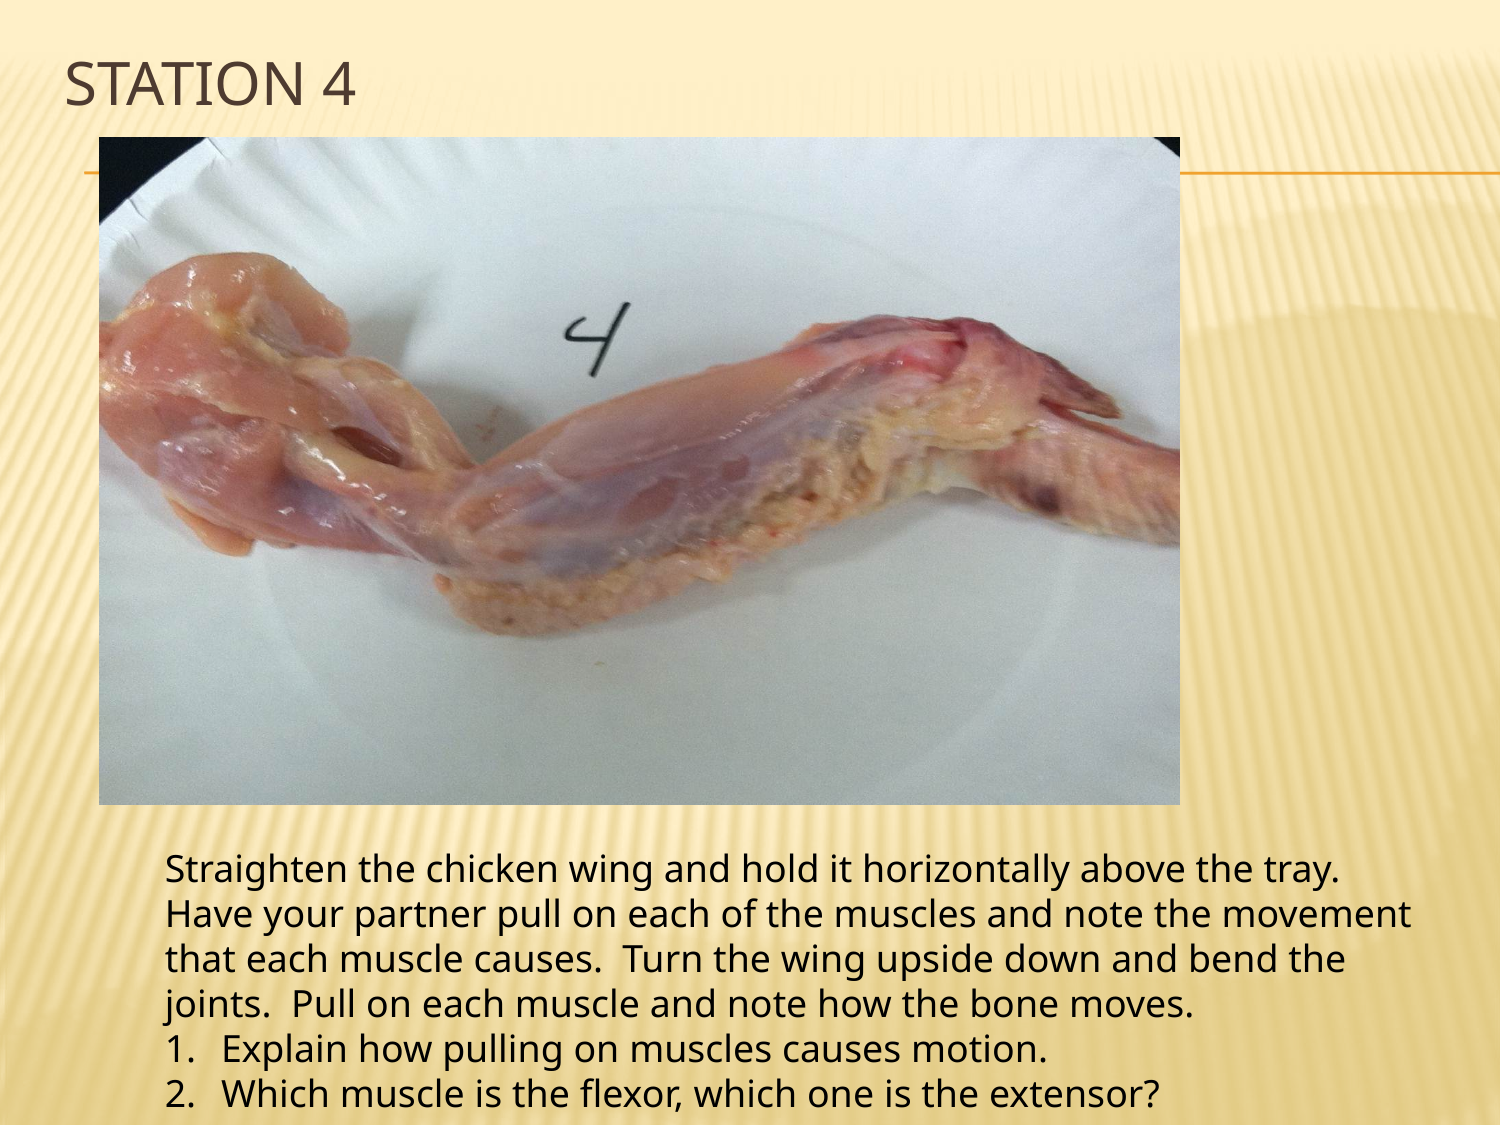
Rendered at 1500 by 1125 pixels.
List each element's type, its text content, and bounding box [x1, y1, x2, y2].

text_box Straighten the chicken wing and hold it horizontally above the tray. Have your partner pull on each of the muscles and note the movement that each muscle causes. Turn the wing upside down and bend the joints. Pull on each muscle and note how the bone moves. Explain how pulling on muscles causes motion. Which muscle is the flexor, which one is the extensor? [150, 837, 1450, 1125]
title Station 4 [50, 37, 1475, 125]
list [99, 137, 1181, 806]
